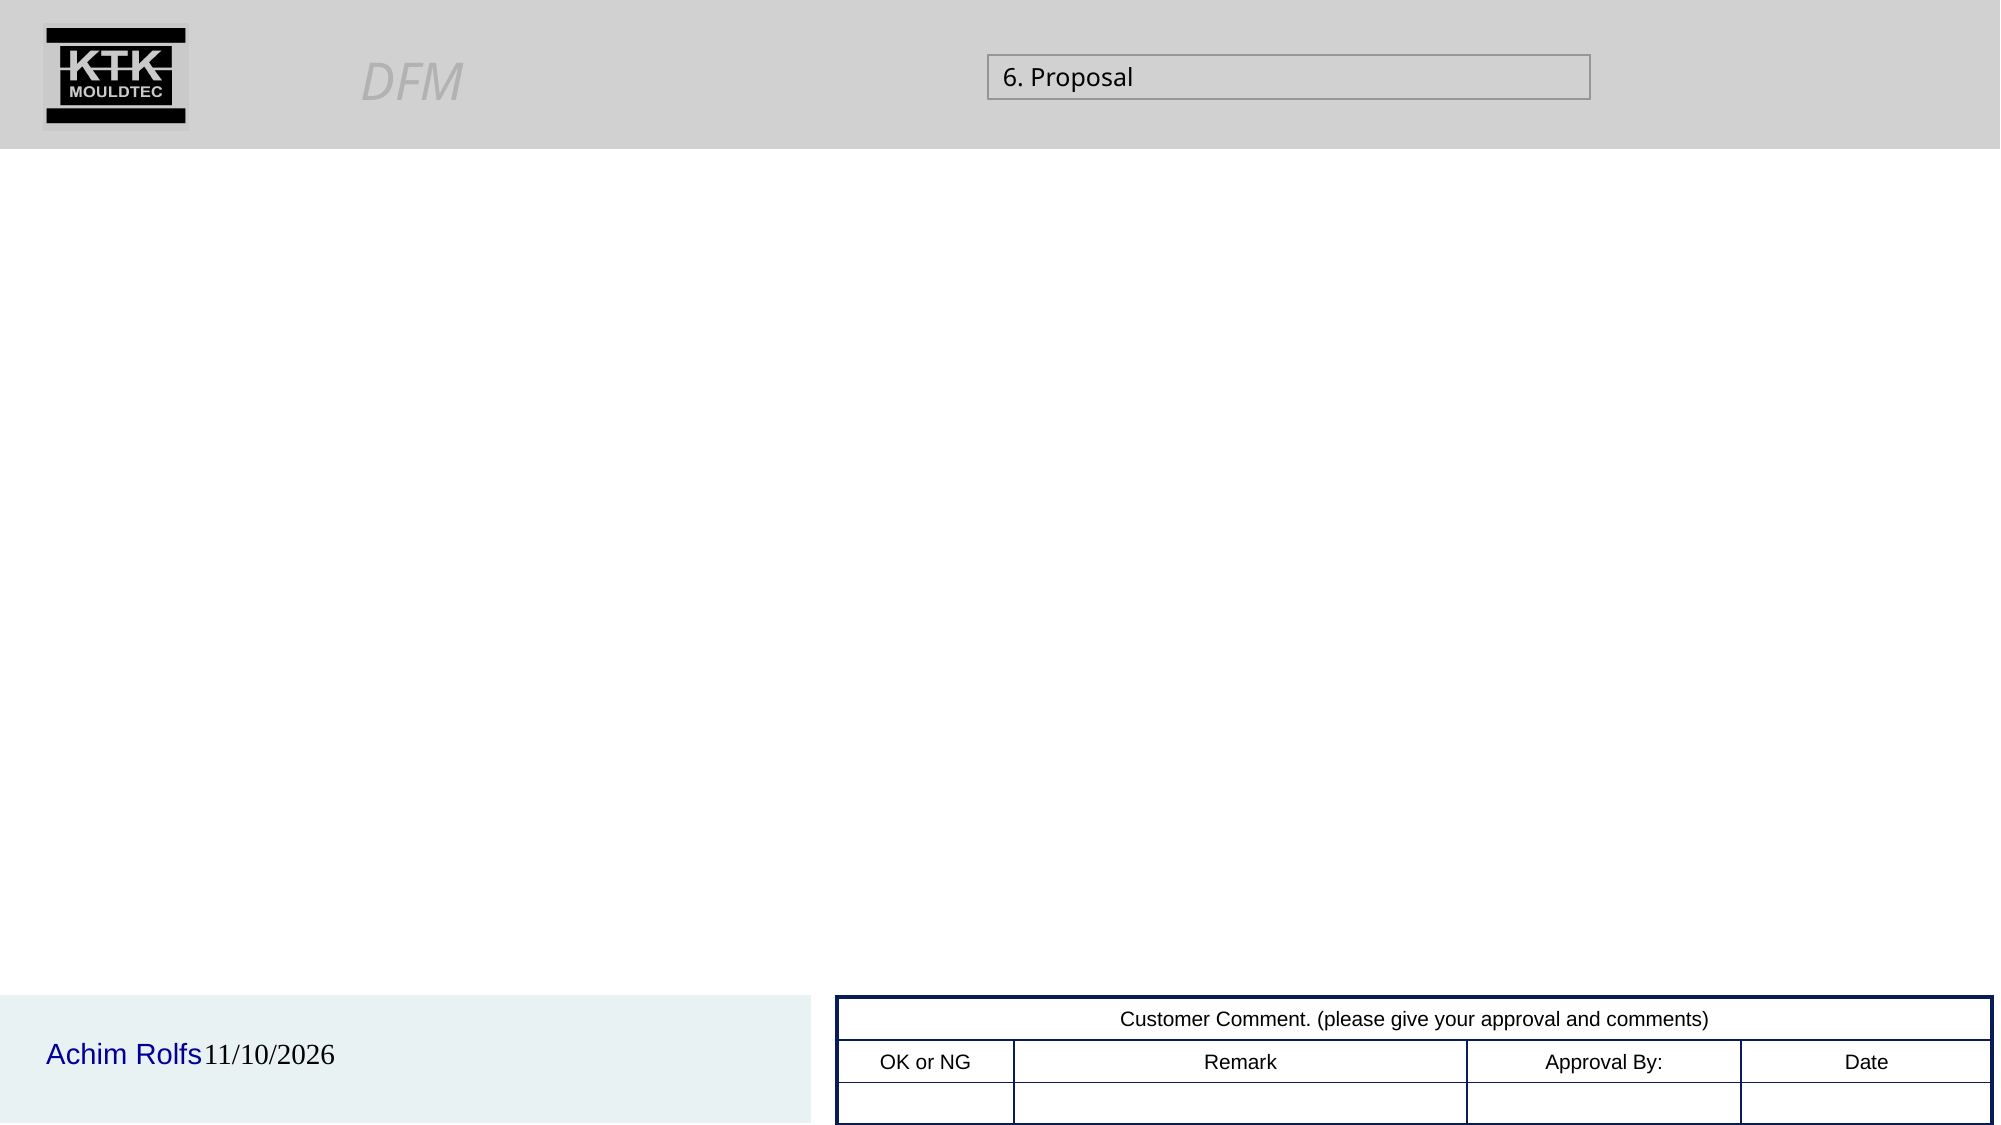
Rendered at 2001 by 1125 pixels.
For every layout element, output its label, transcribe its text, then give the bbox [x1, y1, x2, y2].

slide_number [188, 1027, 433, 1106]
text_box 6. Proposal [988, 54, 1591, 100]
